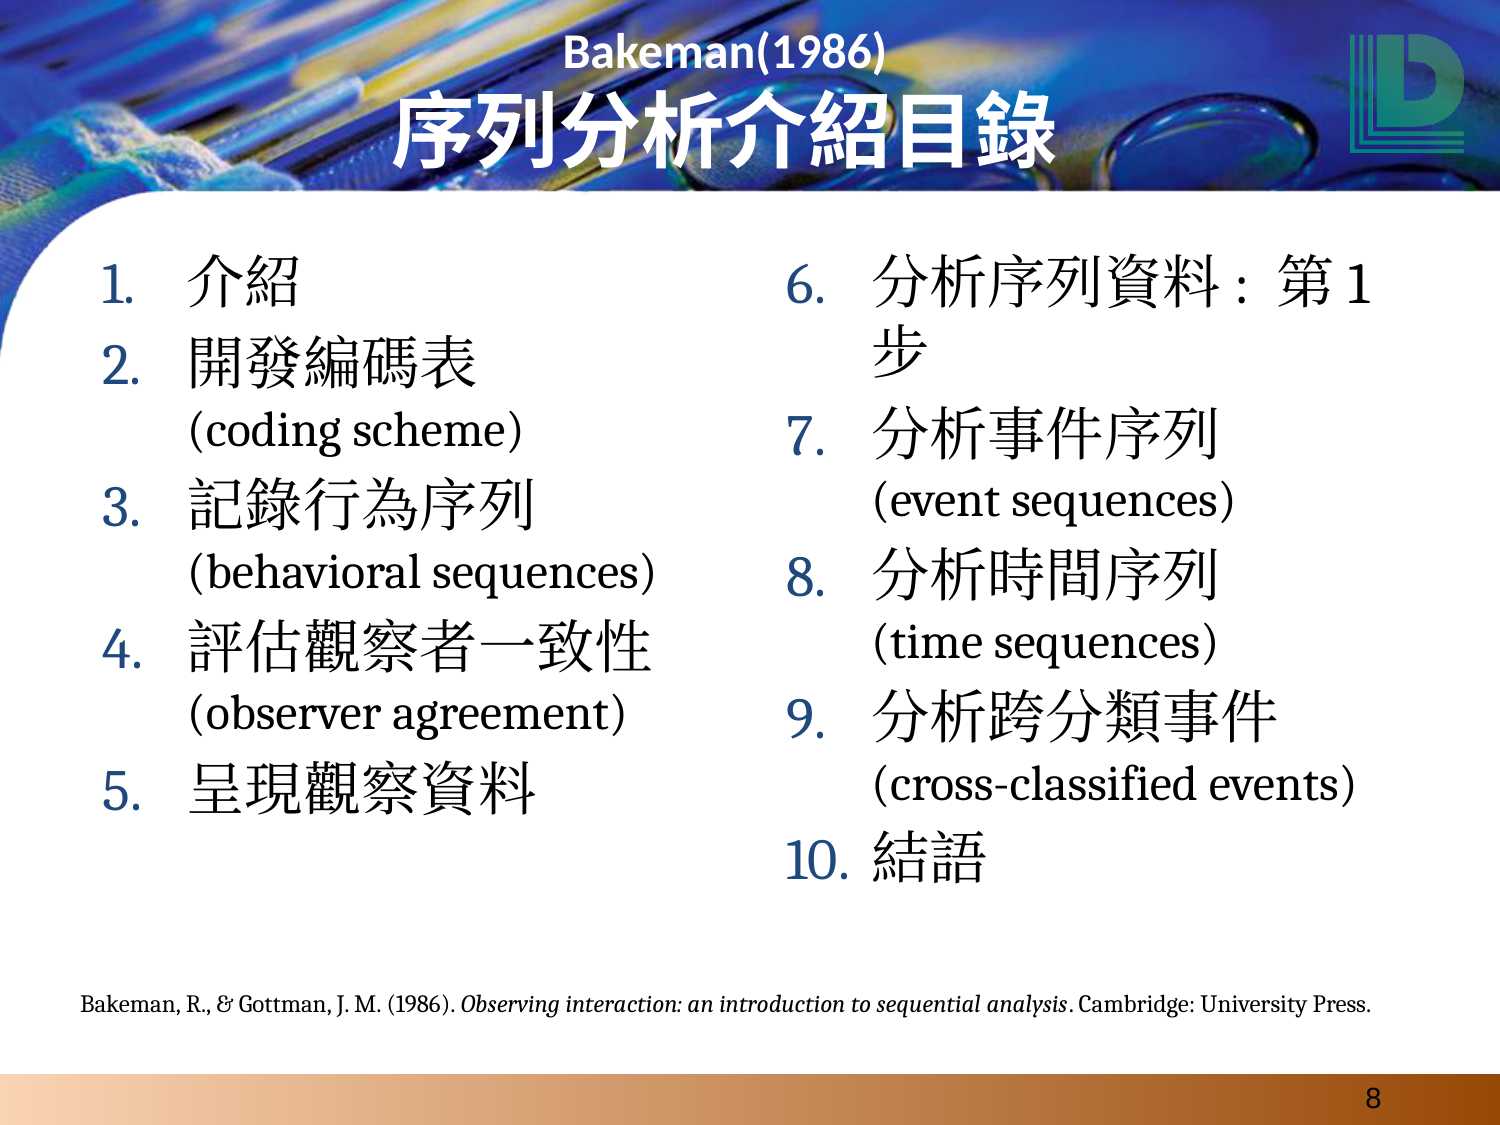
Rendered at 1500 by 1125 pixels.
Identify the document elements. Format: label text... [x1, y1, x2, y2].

list 介紹 開發編碼表 (coding scheme) 記錄行為序列 (behavioral sequences) 評估觀察者一致性 (observer agreement) 呈現觀察資料 [87, 237, 747, 980]
list 分析序列資料: 第1步 分析事件序列 (event sequences) 分析時間序列 (time sequences) 分析跨分類事件 (cross-classified events) 結語 [771, 237, 1432, 980]
picture [0, 0, 1500, 383]
table_cell 2 [369, 1075, 373, 1125]
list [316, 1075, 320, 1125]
slide_number ‹#› [1350, 1074, 1488, 1118]
title Bakeman(1986) 序列分析介紹目錄 [137, 93, 1313, 186]
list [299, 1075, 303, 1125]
text_box Bakeman, R., & Gottman, J. M. (1986). Observing interaction: an introduction to sequential analysis. Cambridge: University Press. [64, 980, 1432, 1057]
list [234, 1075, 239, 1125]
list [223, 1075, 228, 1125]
